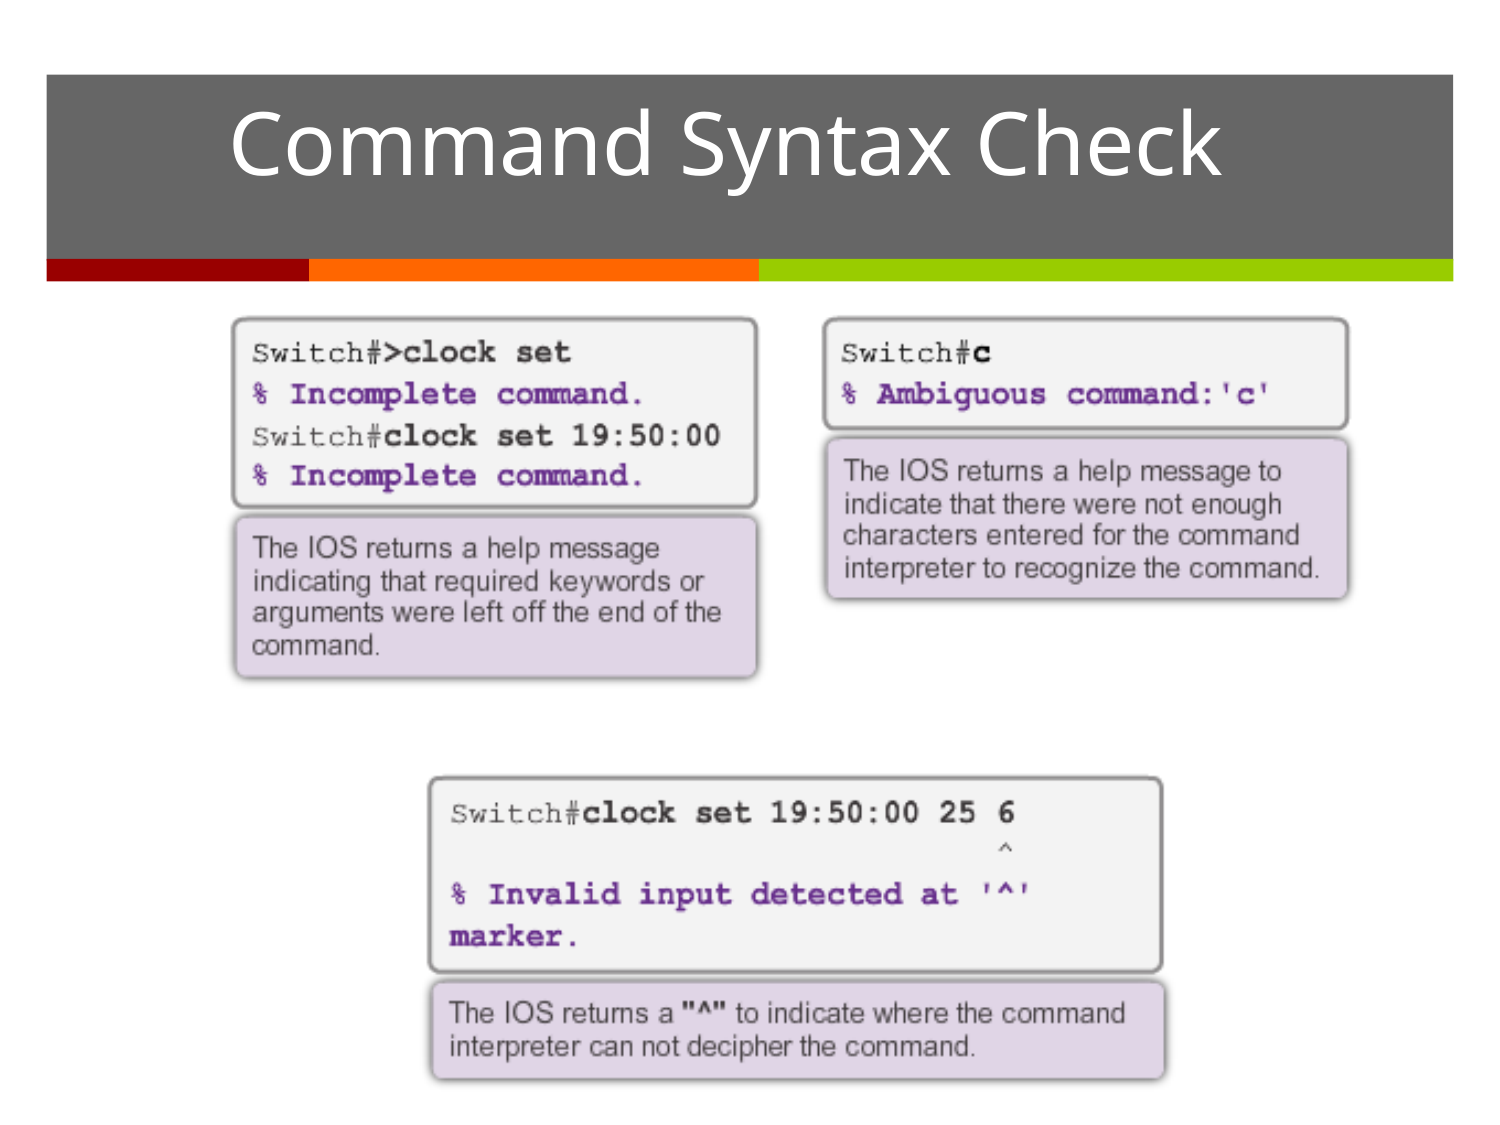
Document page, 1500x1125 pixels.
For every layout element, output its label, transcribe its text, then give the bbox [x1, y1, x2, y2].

title Command Syntax Check [57, 72, 1394, 210]
picture [185, 282, 1366, 1125]
